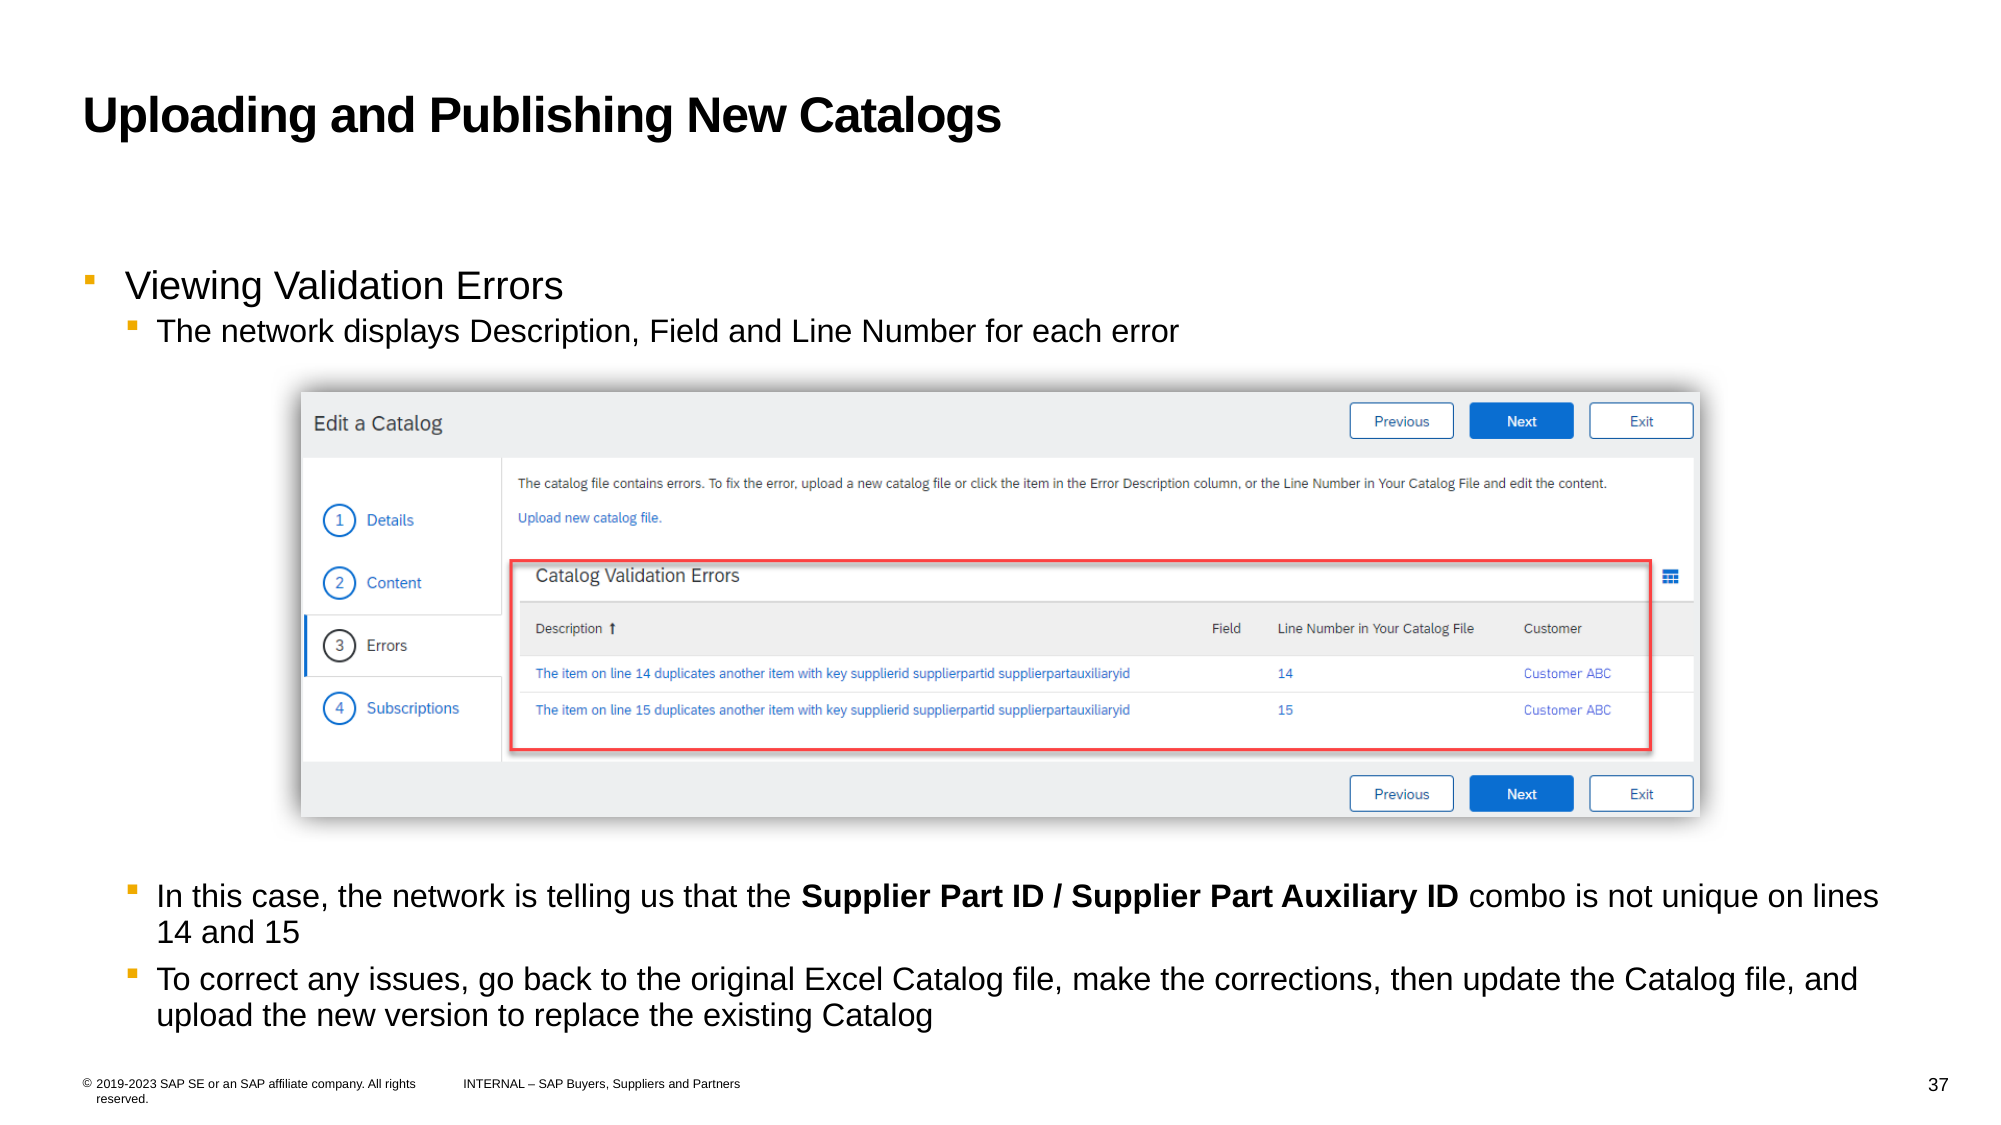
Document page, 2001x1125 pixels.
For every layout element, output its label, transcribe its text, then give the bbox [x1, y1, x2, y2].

list Viewing Validation Errors The network displays Description, Field and Line Number for each error In this case, the network is telling us that the Supplier Part ID / Supplier Part Auxiliary ID combo is not unique on lines 14 and 15 To correct any issues, go back to the original Excel Catalog file, make the corrections, then update the Catalog file, and upload the new version to replace the existing Catalog [82, 265, 1918, 1040]
picture [300, 392, 1700, 817]
title Uploading and Publishing New Catalogs [82, 82, 1918, 144]
